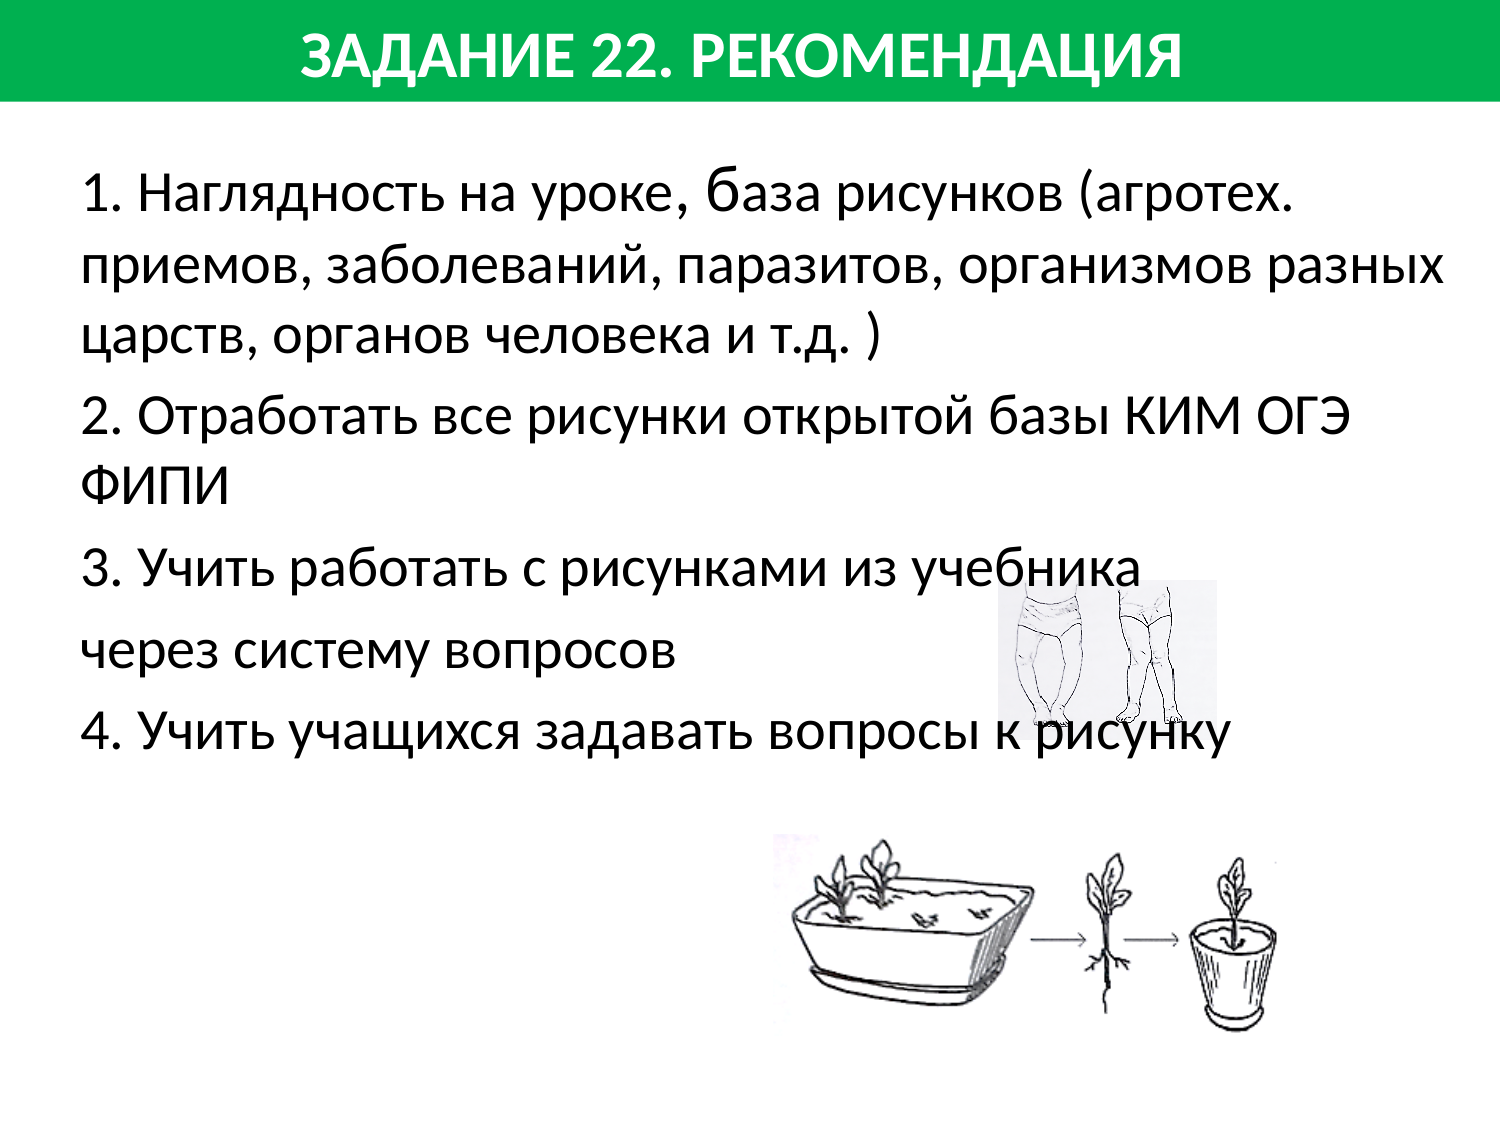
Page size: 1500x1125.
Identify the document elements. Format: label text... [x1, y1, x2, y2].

list 1. Наглядность на уроке, база рисунков (агротех. приемов, заболеваний, паразитов, организмов разных царств, органов человека и т.д. ) 2. Отработать все рисунки открытой базы КИМ ОГЭ ФИПИ 3. Учить работать с рисунками из учебника через систему вопросов 4. Учить учащихся задавать вопросы к рисунку [64, 137, 1483, 1047]
text_box ЗАДАНИЕ 22. РЕКОМЕНДАЦИЯ [0, 0, 1500, 102]
picture [997, 579, 1217, 740]
picture [773, 833, 1309, 1036]
